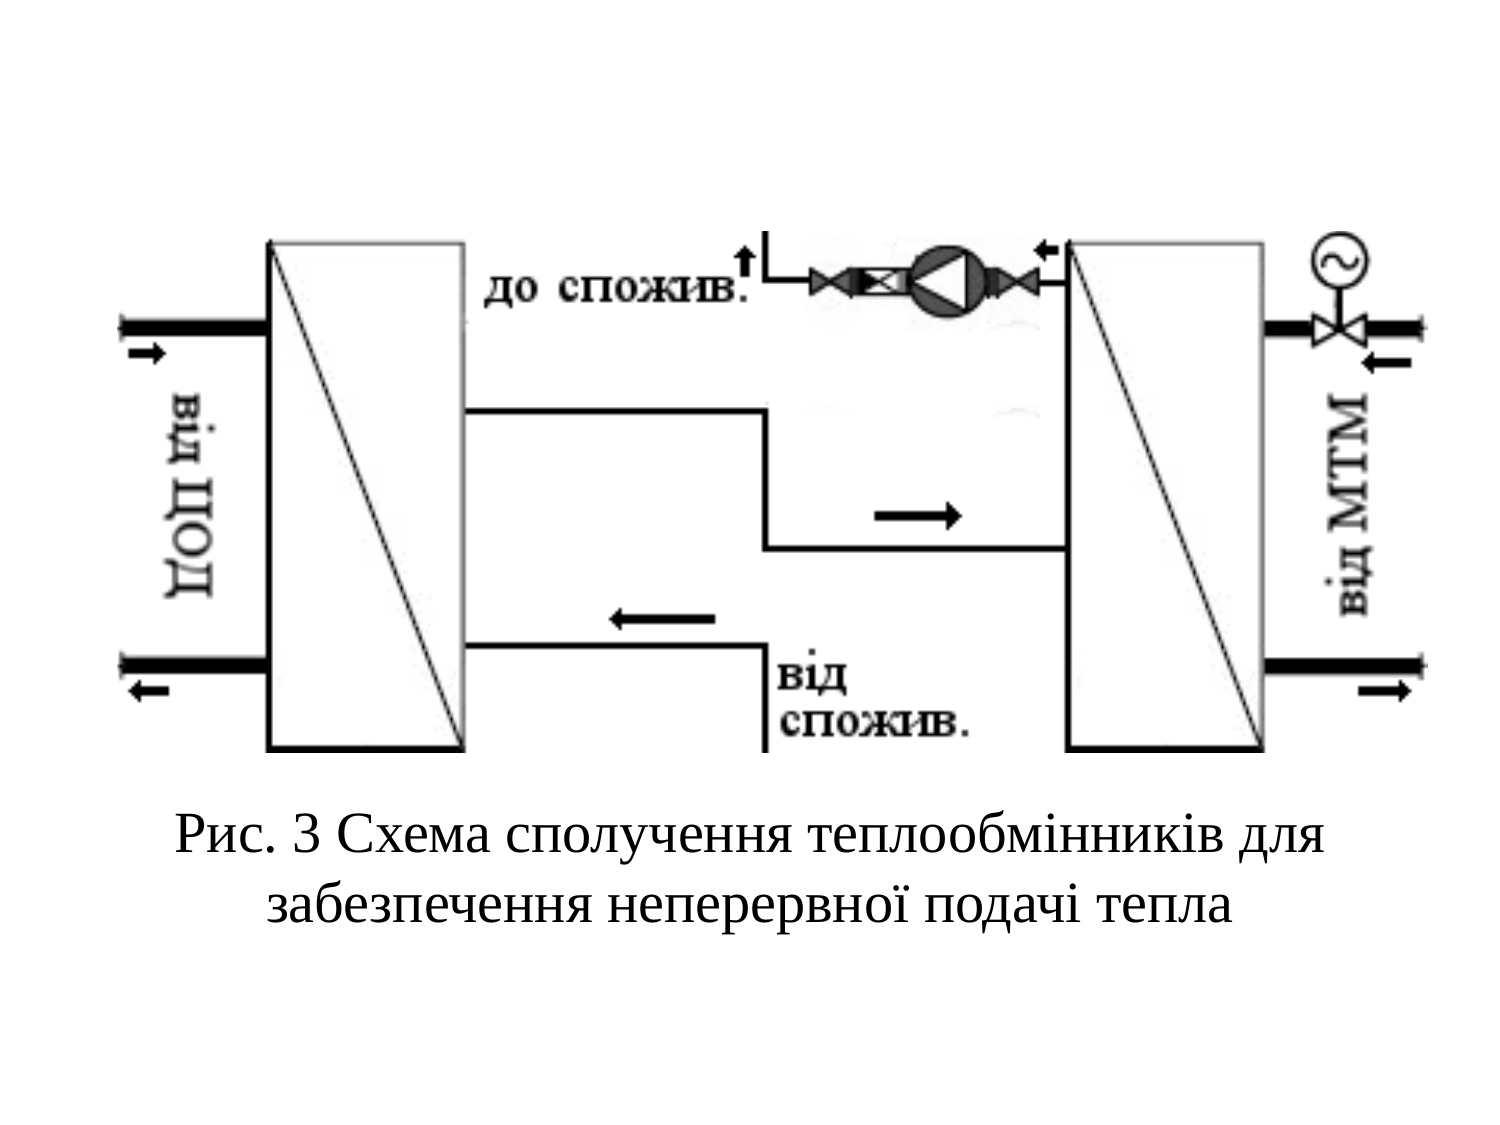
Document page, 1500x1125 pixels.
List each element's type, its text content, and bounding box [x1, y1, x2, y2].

picture [117, 231, 1428, 753]
list Рис. 3 Схема сполучення теплообмінників для забезпечення неперервної подачі тепла [0, 786, 1500, 1125]
